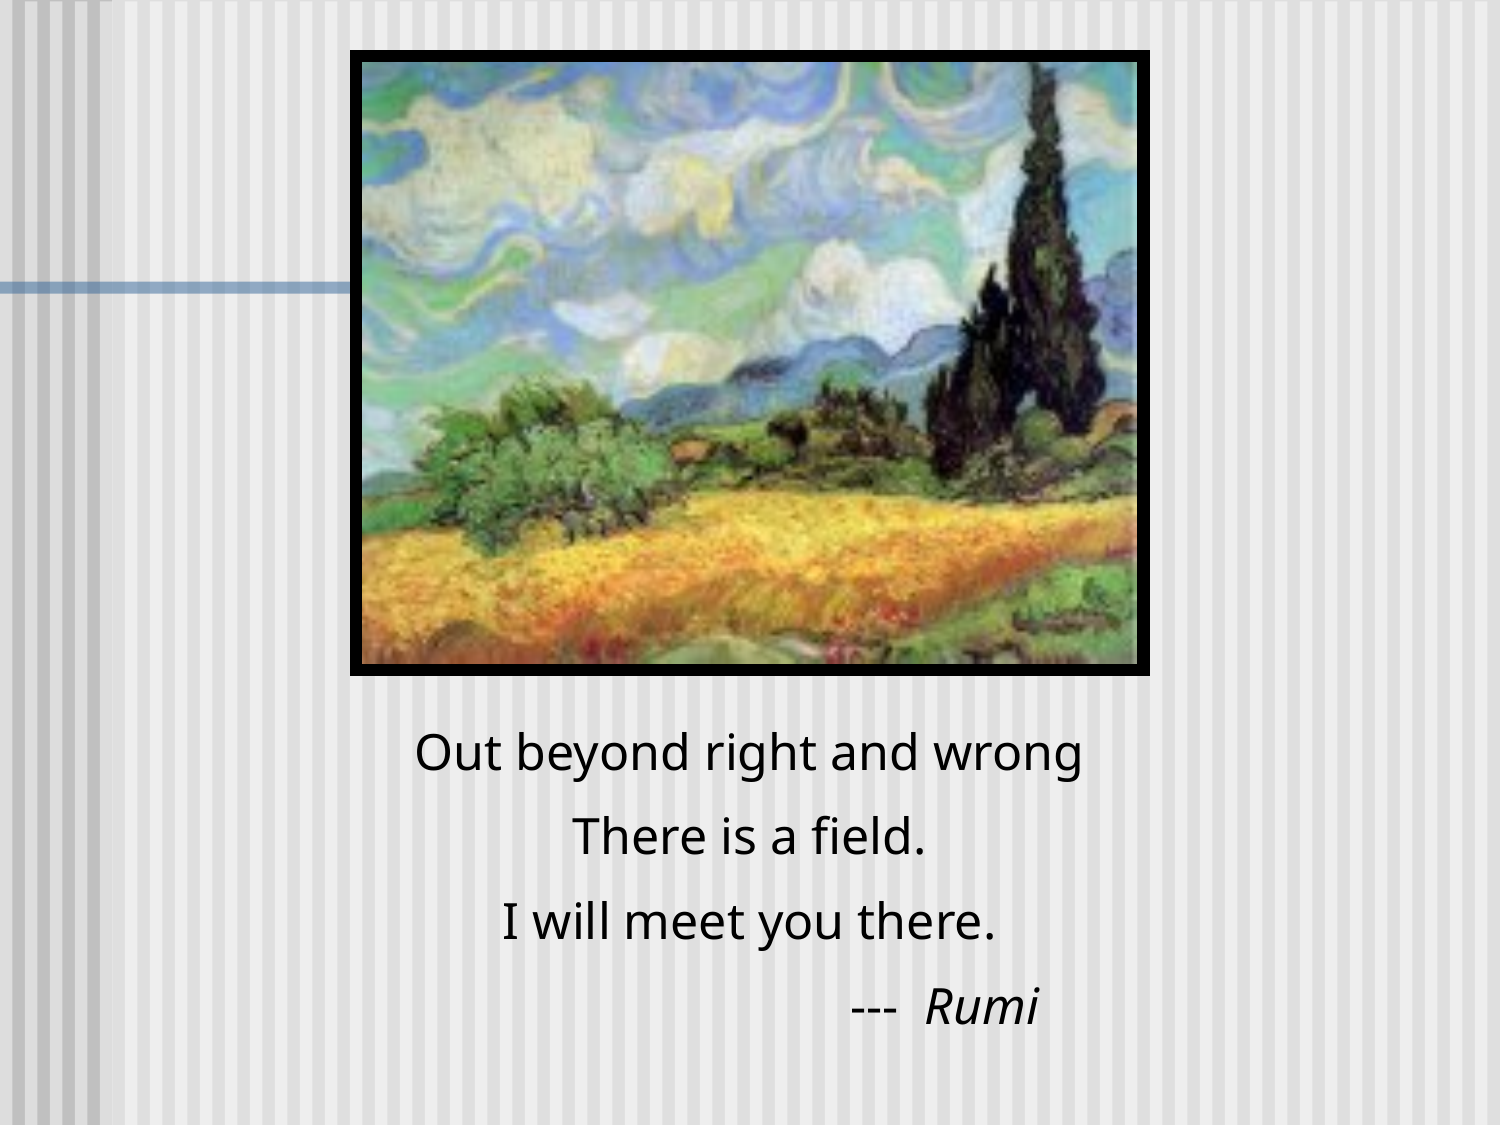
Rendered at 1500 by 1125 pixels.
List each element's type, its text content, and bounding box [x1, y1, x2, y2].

text_box Out beyond right and wrong There is a field. I will meet you there. --- Rumi [0, 712, 1500, 1043]
picture [362, 62, 1138, 665]
